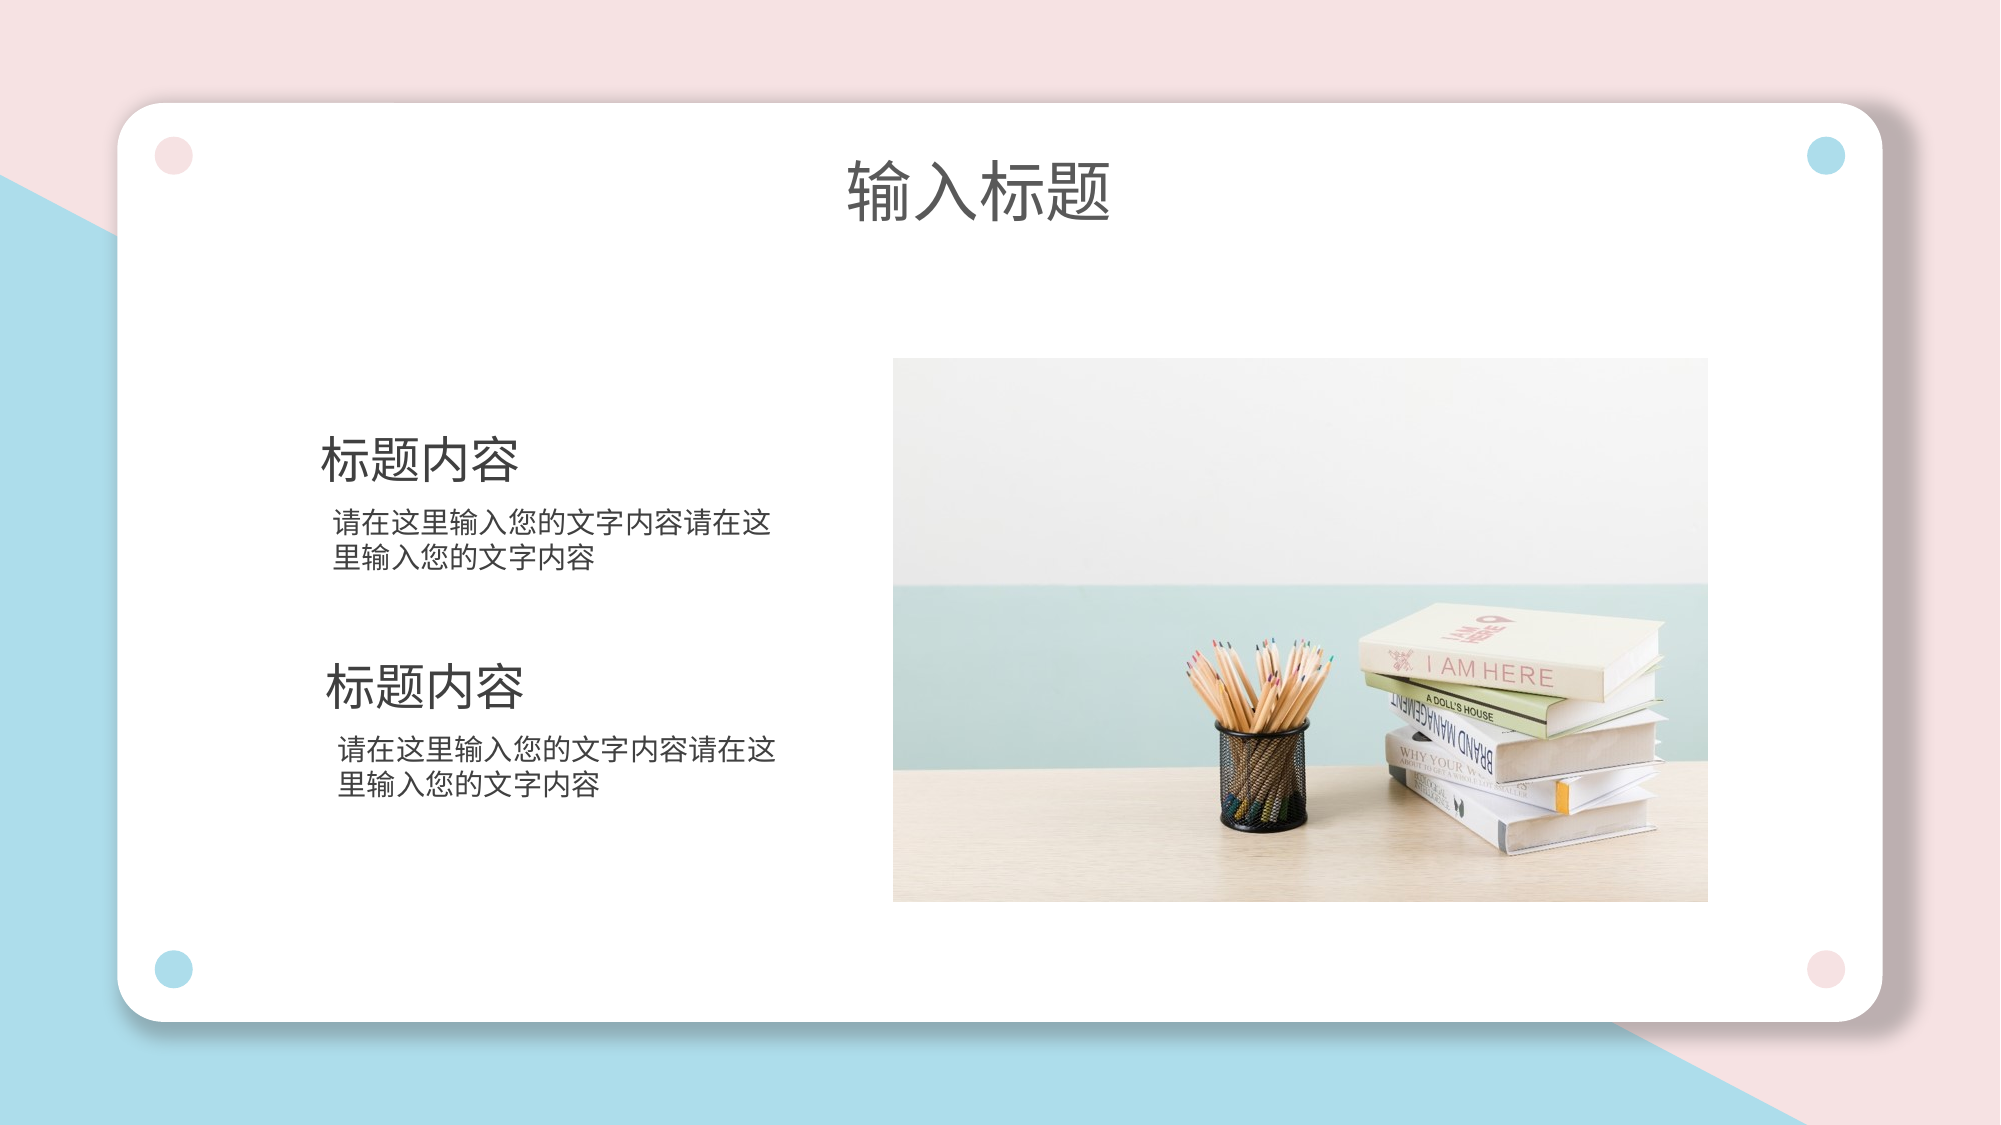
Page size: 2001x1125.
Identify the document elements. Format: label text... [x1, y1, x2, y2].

picture [893, 358, 1708, 903]
text_box [0, 173, 1808, 1125]
text_box [153, 949, 194, 990]
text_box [305, 421, 794, 583]
text_box [153, 135, 194, 176]
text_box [310, 648, 794, 810]
text_box [1806, 135, 1847, 176]
text_box [1806, 949, 1847, 990]
text_box [116, 101, 1884, 1023]
text_box 输入标题 [830, 142, 1170, 238]
